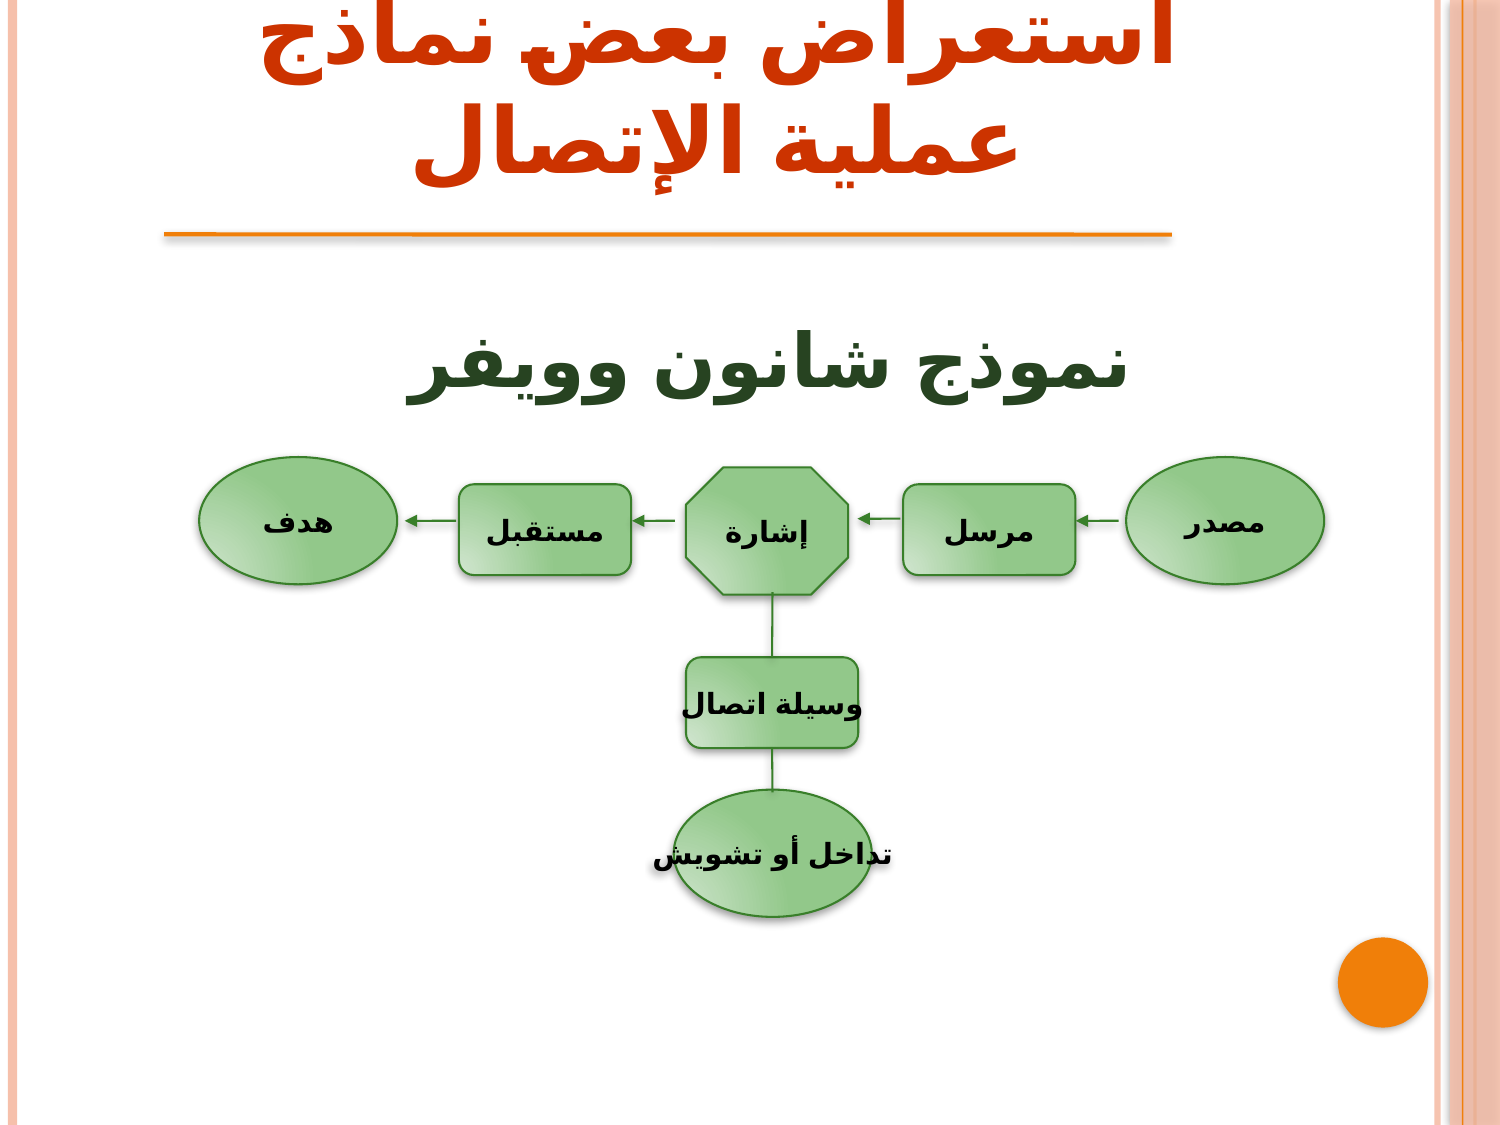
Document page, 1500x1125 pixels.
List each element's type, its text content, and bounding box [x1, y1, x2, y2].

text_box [198, 304, 1325, 918]
text_box استعراض بعض نماذج عملية الإتصال [105, 46, 1331, 200]
